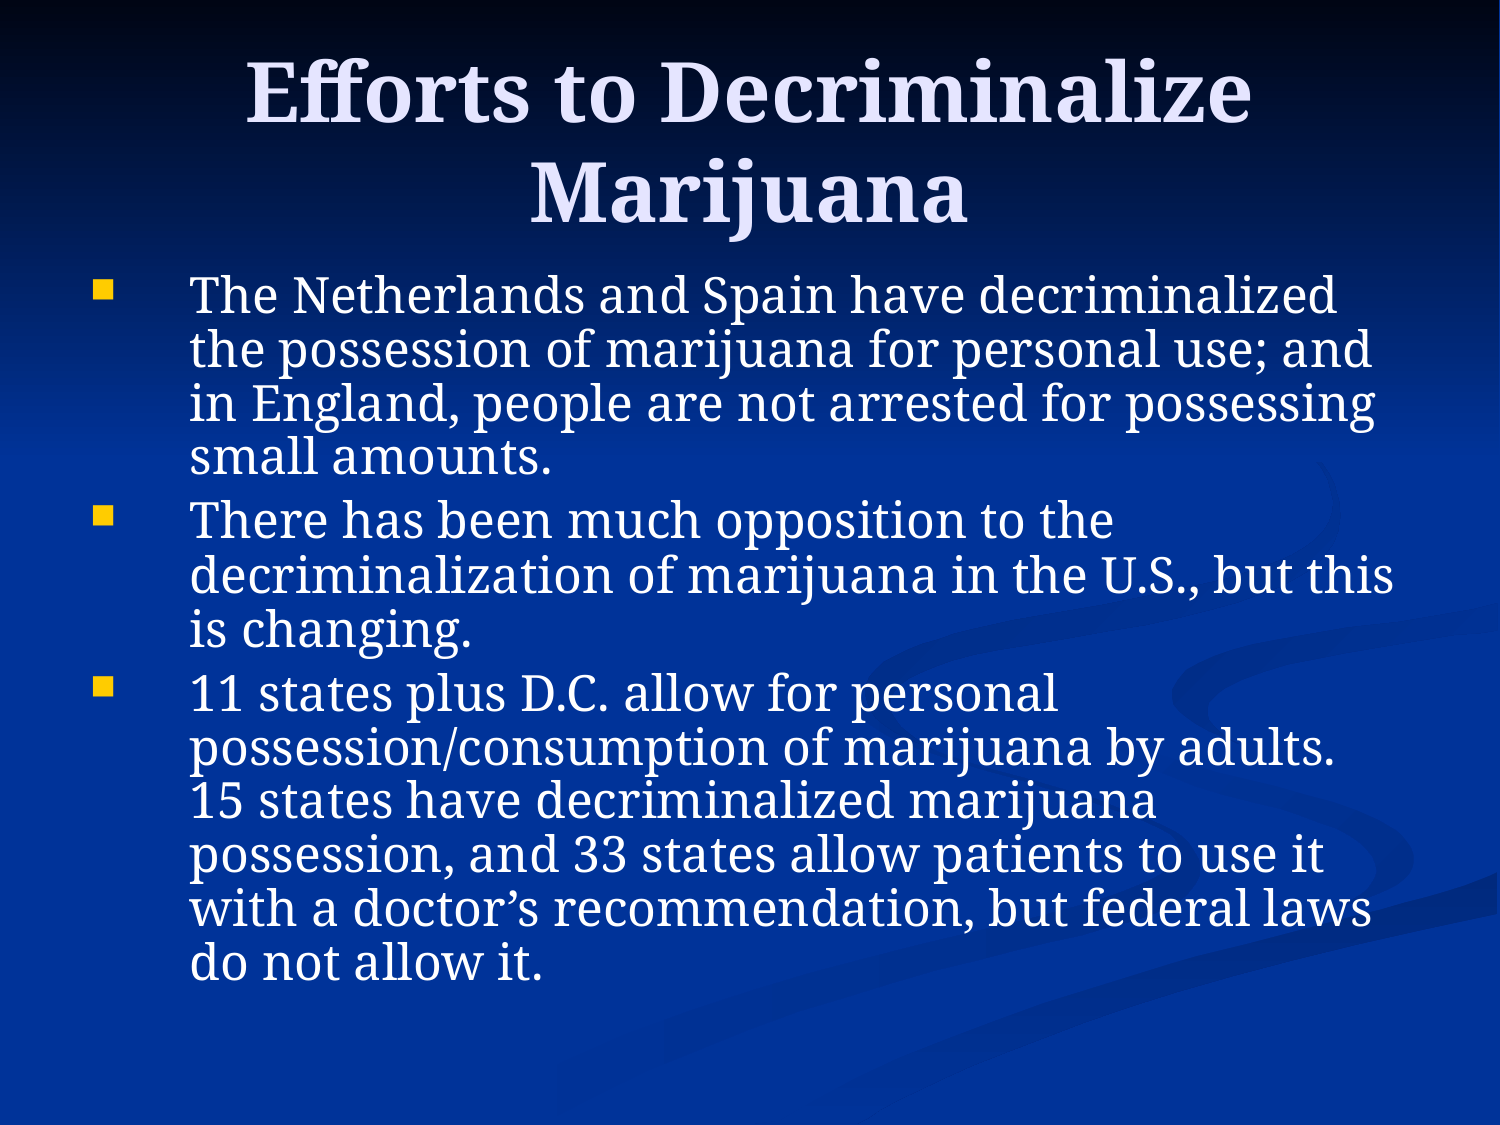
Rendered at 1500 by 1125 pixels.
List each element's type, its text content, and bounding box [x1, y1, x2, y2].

title Efforts to Decriminalize Marijuana [74, 44, 1426, 233]
list The Netherlands and Spain have decriminalized the possession of marijuana for personal use; and in England, people are not arrested for possessing small amounts. There has been much opposition to the decriminalization of marijuana in the U.S., but this is changing. 11 states plus D.C. allow for personal possession/consumption of marijuana by adults. 15 states have decriminalized marijuana possession, and 33 states allow patients to use it with a doctor’s recommendation, but federal laws do not allow it. [74, 262, 1426, 1006]
